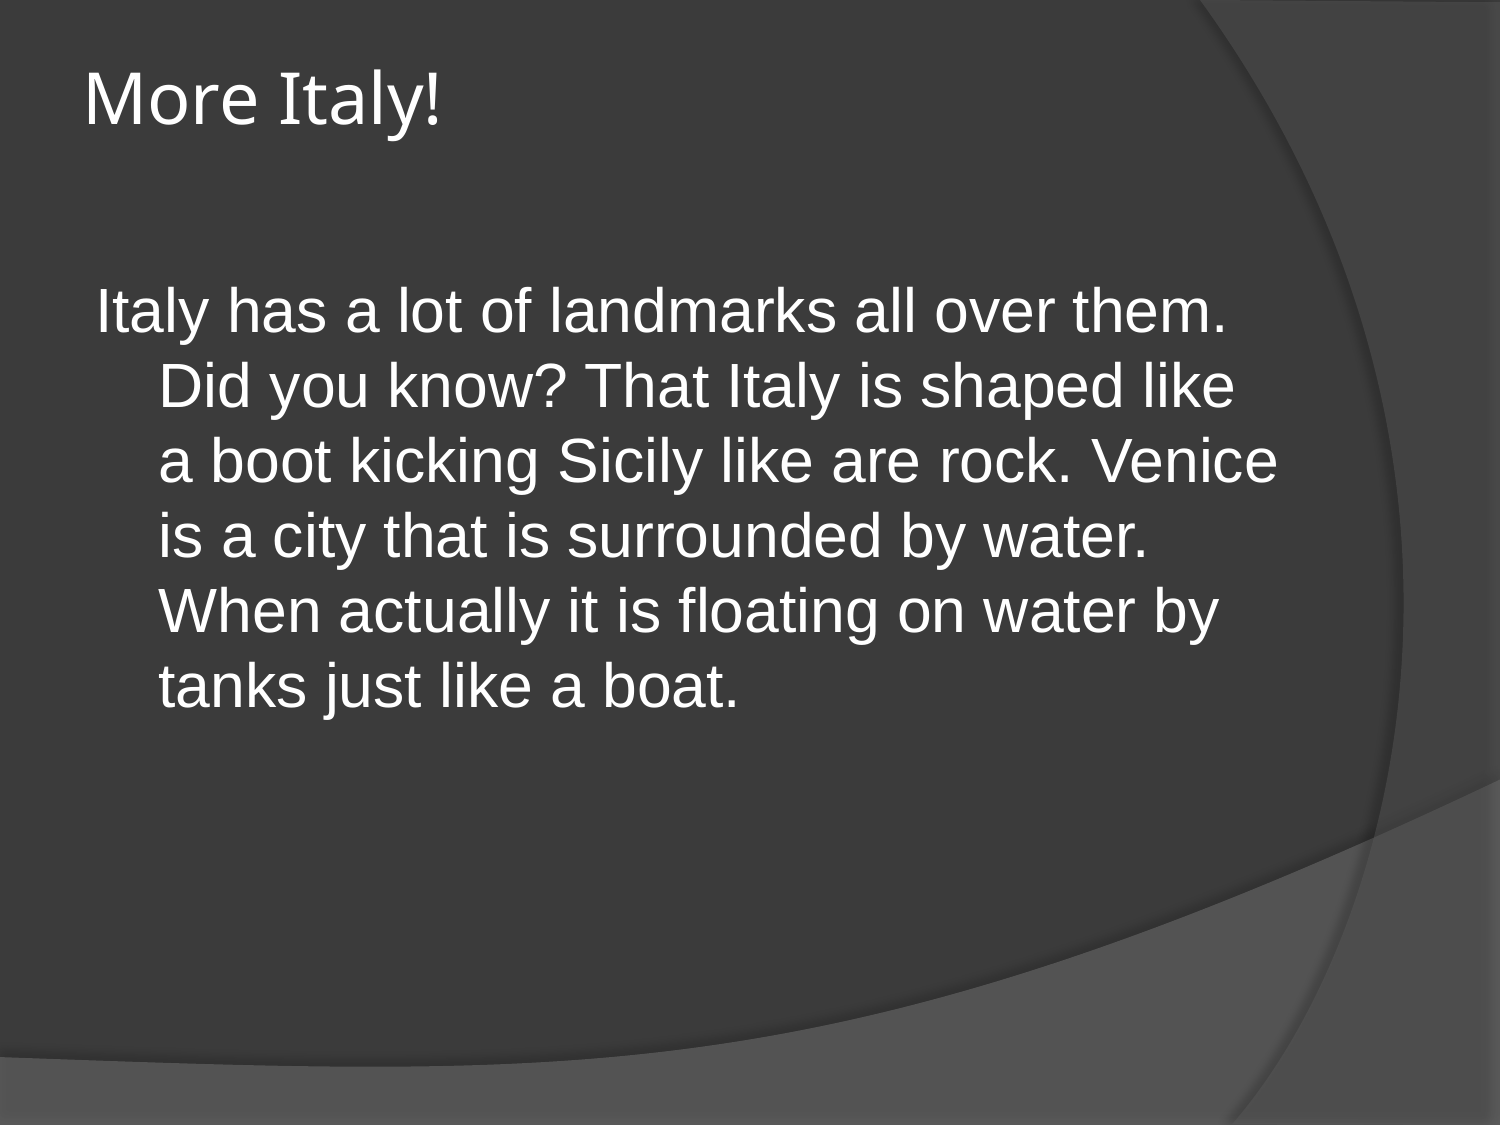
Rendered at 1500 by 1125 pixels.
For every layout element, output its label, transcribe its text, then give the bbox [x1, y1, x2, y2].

list Italy has a lot of landmarks all over them. Did you know? That Italy is shaped like a boot kicking Sicily like are rock. Venice is a city that is surrounded by water. When actually it is floating on water by tanks just like a boat. [75, 262, 1300, 1005]
title More Italy! [75, 45, 1300, 233]
